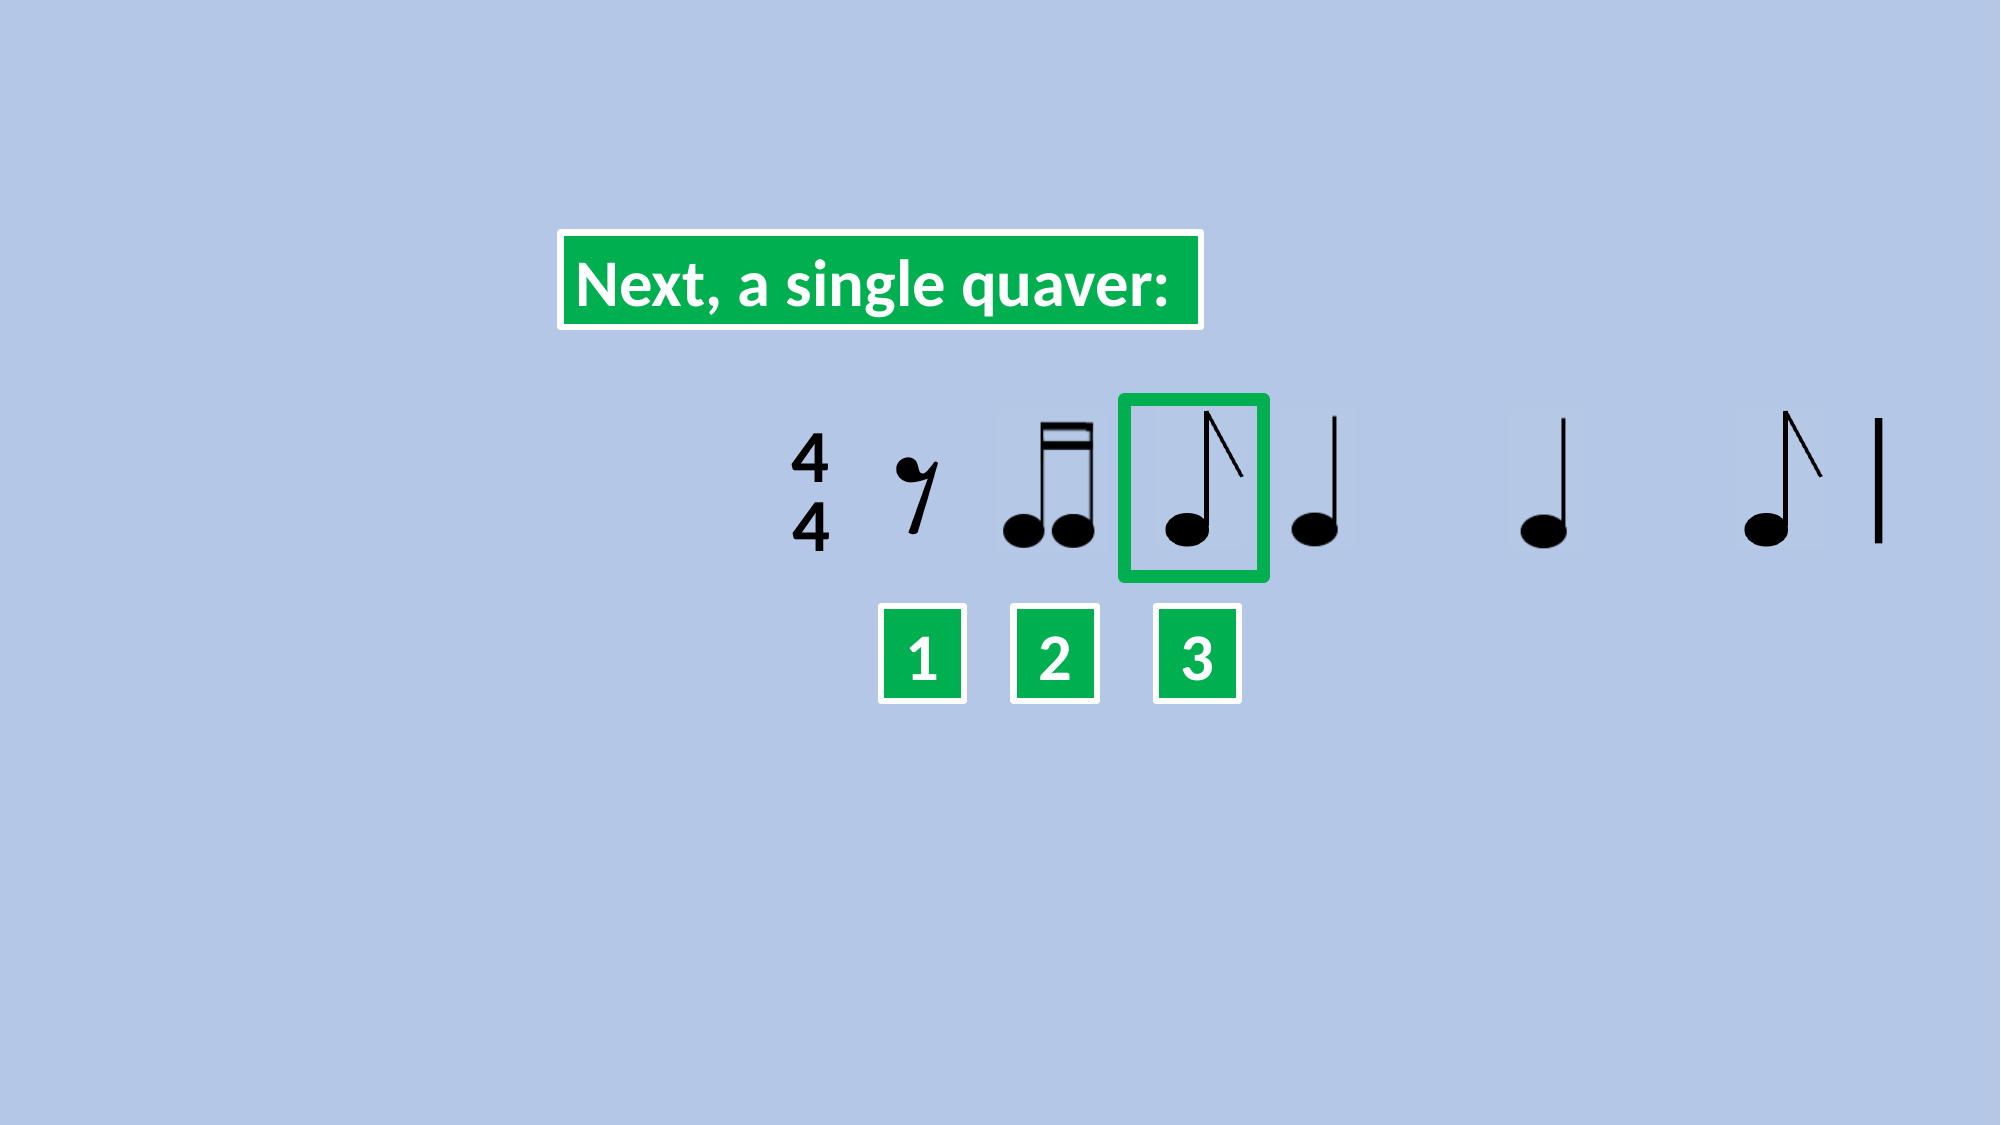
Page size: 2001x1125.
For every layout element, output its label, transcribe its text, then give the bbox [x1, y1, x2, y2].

text_box [1874, 417, 1883, 544]
text_box 1 [880, 606, 964, 701]
text_box 4 [778, 468, 861, 552]
picture [1280, 408, 1355, 549]
picture [1509, 410, 1584, 551]
text_box 2 [1013, 606, 1097, 701]
picture [893, 455, 940, 538]
text_box Next, a single quaver: [560, 232, 1202, 328]
picture [1155, 407, 1246, 549]
text_box [1124, 399, 1264, 577]
picture [1734, 407, 1825, 549]
picture [997, 410, 1107, 553]
text_box 4 [777, 399, 860, 483]
text_box 3 [1155, 606, 1239, 701]
